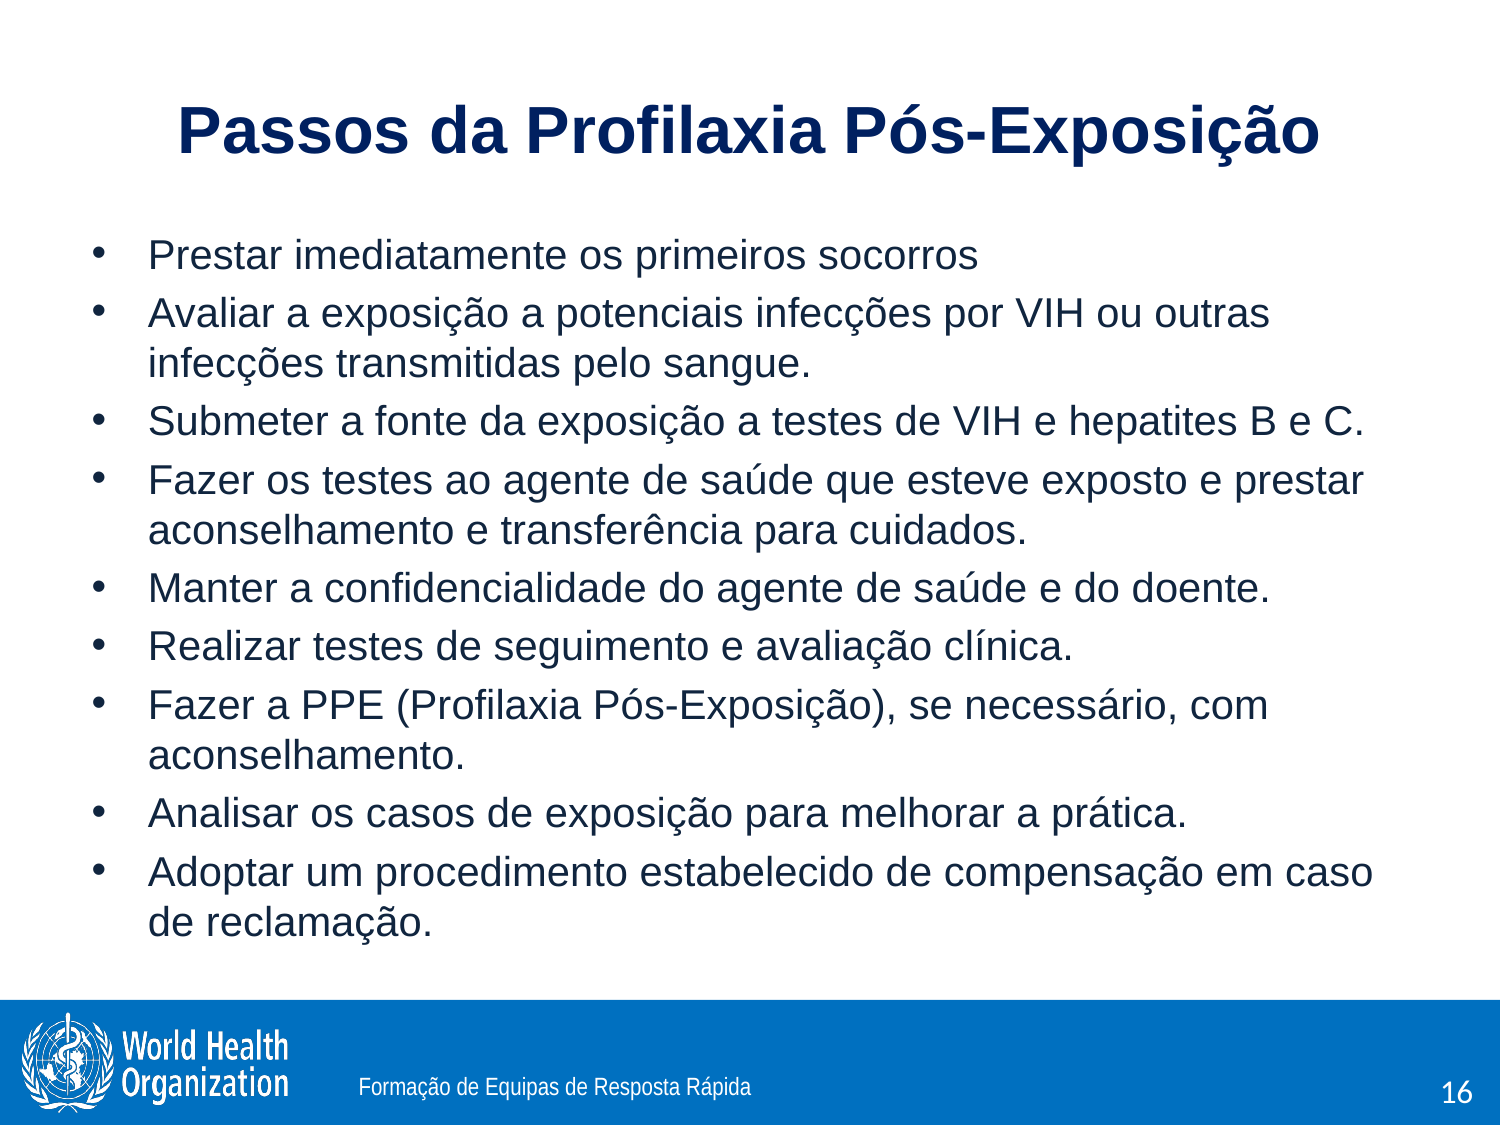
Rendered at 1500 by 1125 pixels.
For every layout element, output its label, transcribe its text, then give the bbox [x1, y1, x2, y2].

picture [21, 1012, 288, 1113]
list Prestar imediatamente os primeiros socorros Avaliar a exposição a potenciais infecções por VIH ou outras infecções transmitidas pelo sangue. Submeter a fonte da exposição a testes de VIH e hepatites B e C. Fazer os testes ao agente de saúde que esteve exposto e prestar aconselhamento e transferência para cuidados. Manter a confidencialidade do agente de saúde e do doente. Realizar testes de seguimento e avaliação clínica. Fazer a PPE (Profilaxia Pós-Exposição), se necessário, com aconselhamento. Analisar os casos de exposição para melhorar a prática. Adoptar um procedimento estabelecido de compensação em caso de reclamação. [76, 219, 1427, 963]
title Passos da Profilaxia Pós-Exposição [75, 45, 1425, 209]
